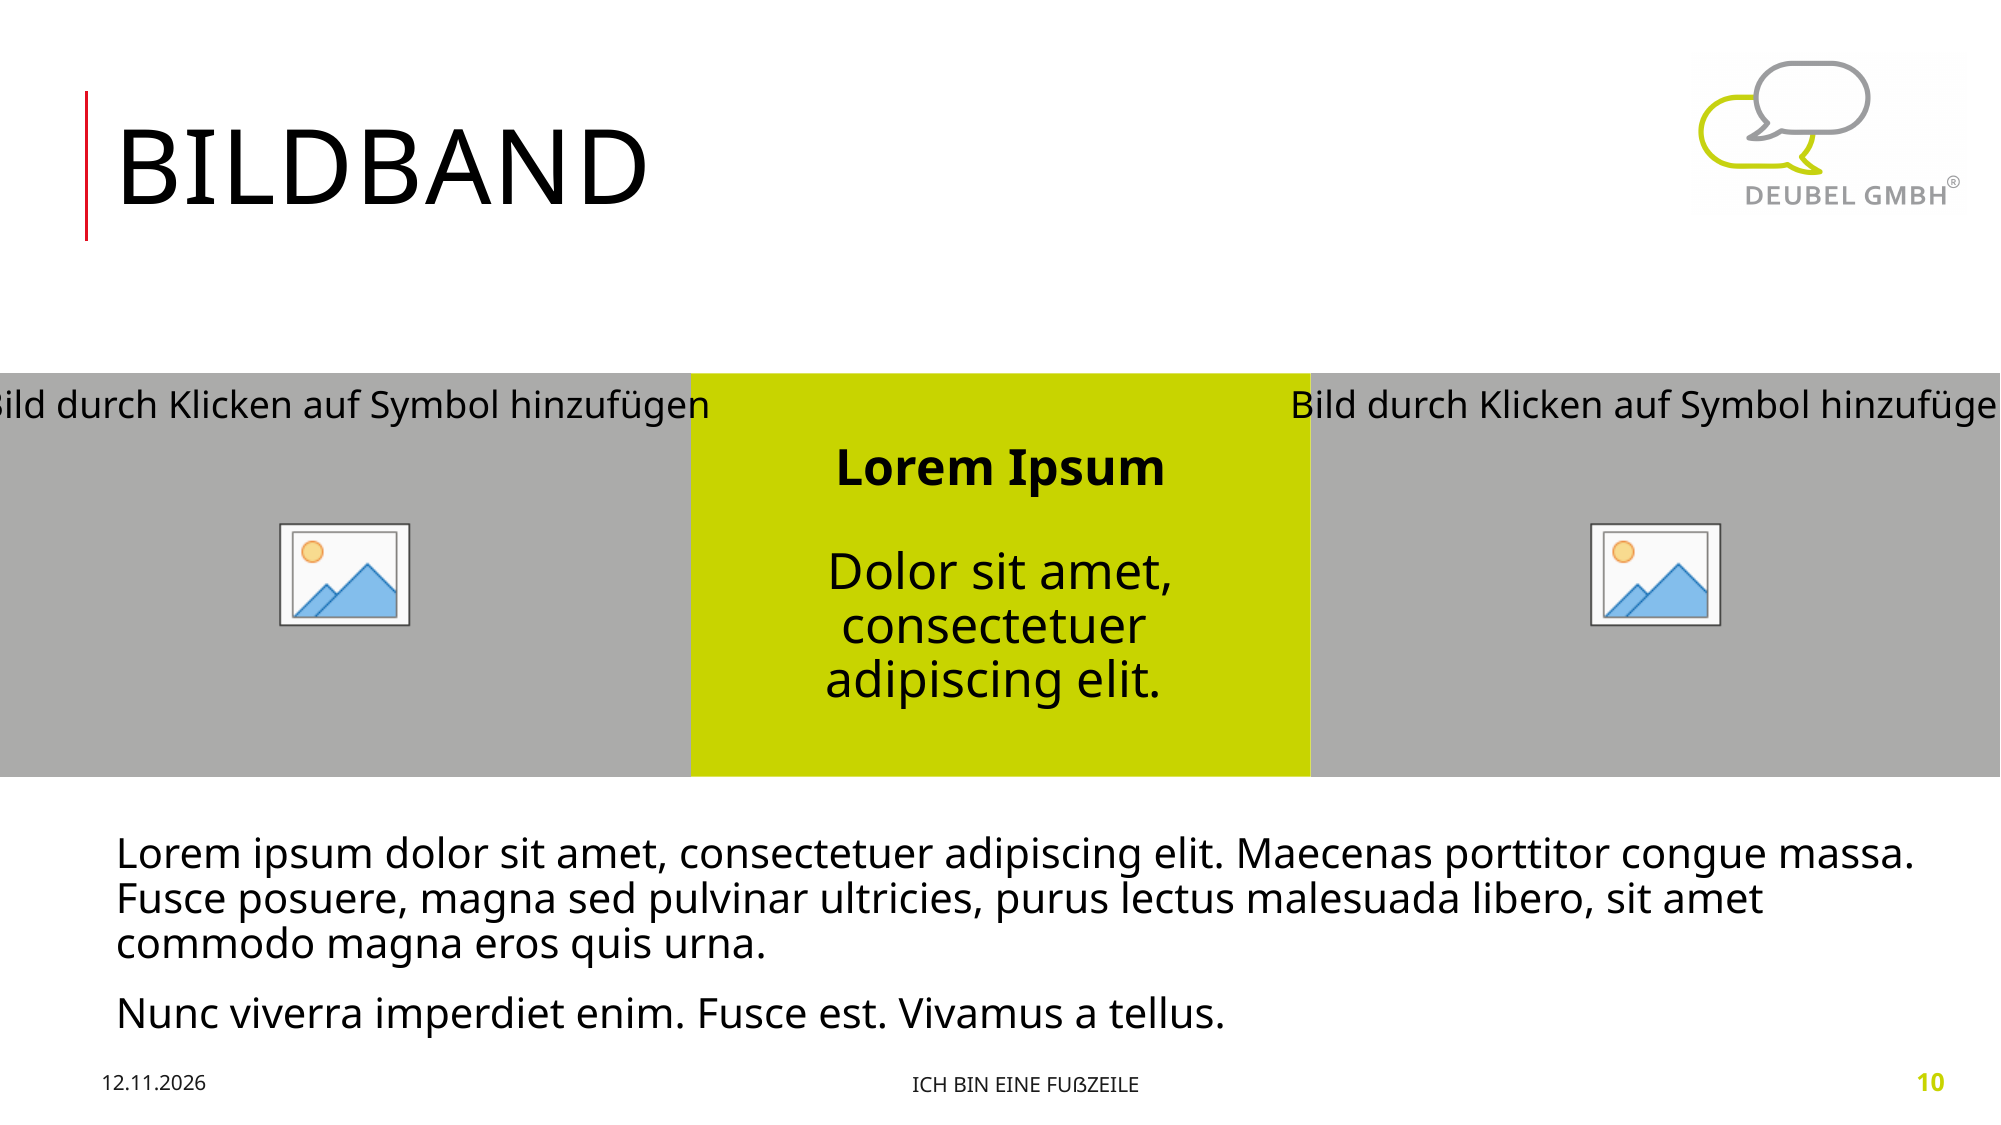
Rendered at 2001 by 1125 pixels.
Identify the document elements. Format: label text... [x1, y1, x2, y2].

list Lorem ipsum dolor sit amet, consectetuer adipiscing elit. Maecenas porttitor congue massa. Fusce posuere, magna sed pulvinar ultricies, purus lectus malesuada libero, sit amet commodo magna eros quis urna. Nunc viverra imperdiet enim. Fusce est. Vivamus a tellus. [86, 825, 1946, 1037]
picture [1310, 373, 2000, 777]
picture [0, 373, 692, 777]
title Bildband [84, 51, 1712, 298]
list Lorem Ipsum Dolor sit amet, consectetuer adipiscing elit. [695, 373, 1305, 777]
footer Ich bin eine Fußzeile [343, 1061, 1709, 1107]
slide_number 10 [1727, 1061, 1945, 1107]
picture [1712, 52, 1967, 215]
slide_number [86, 1061, 328, 1107]
